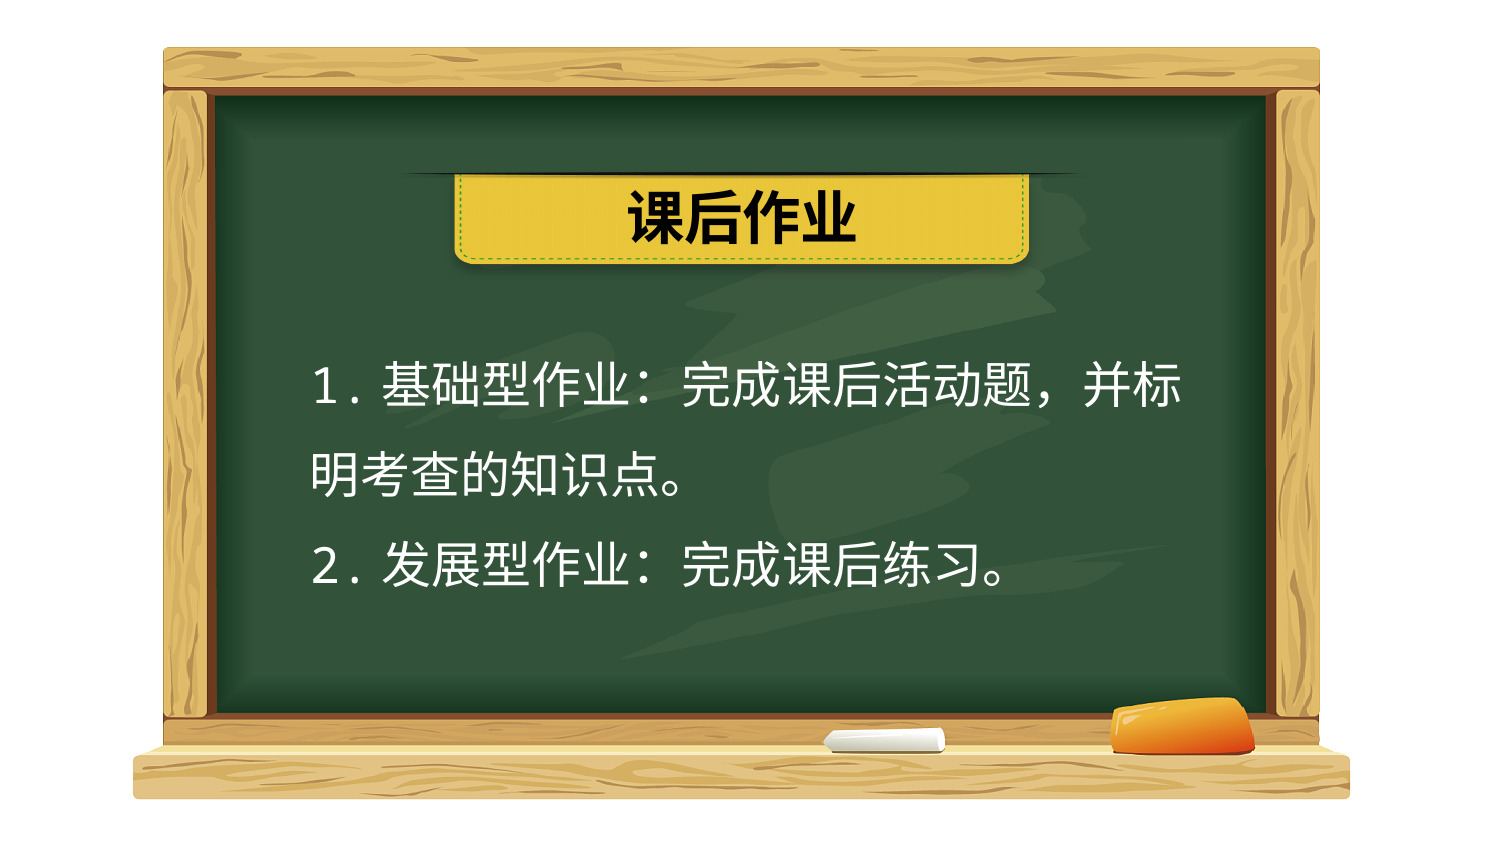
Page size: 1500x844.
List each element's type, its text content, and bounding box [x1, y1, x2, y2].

text_box 1.基础型作业：完成课后活动题，并标明考查的知识点。 2.发展型作业：完成课后练习。 [294, 315, 1227, 611]
picture [77, 39, 1407, 819]
